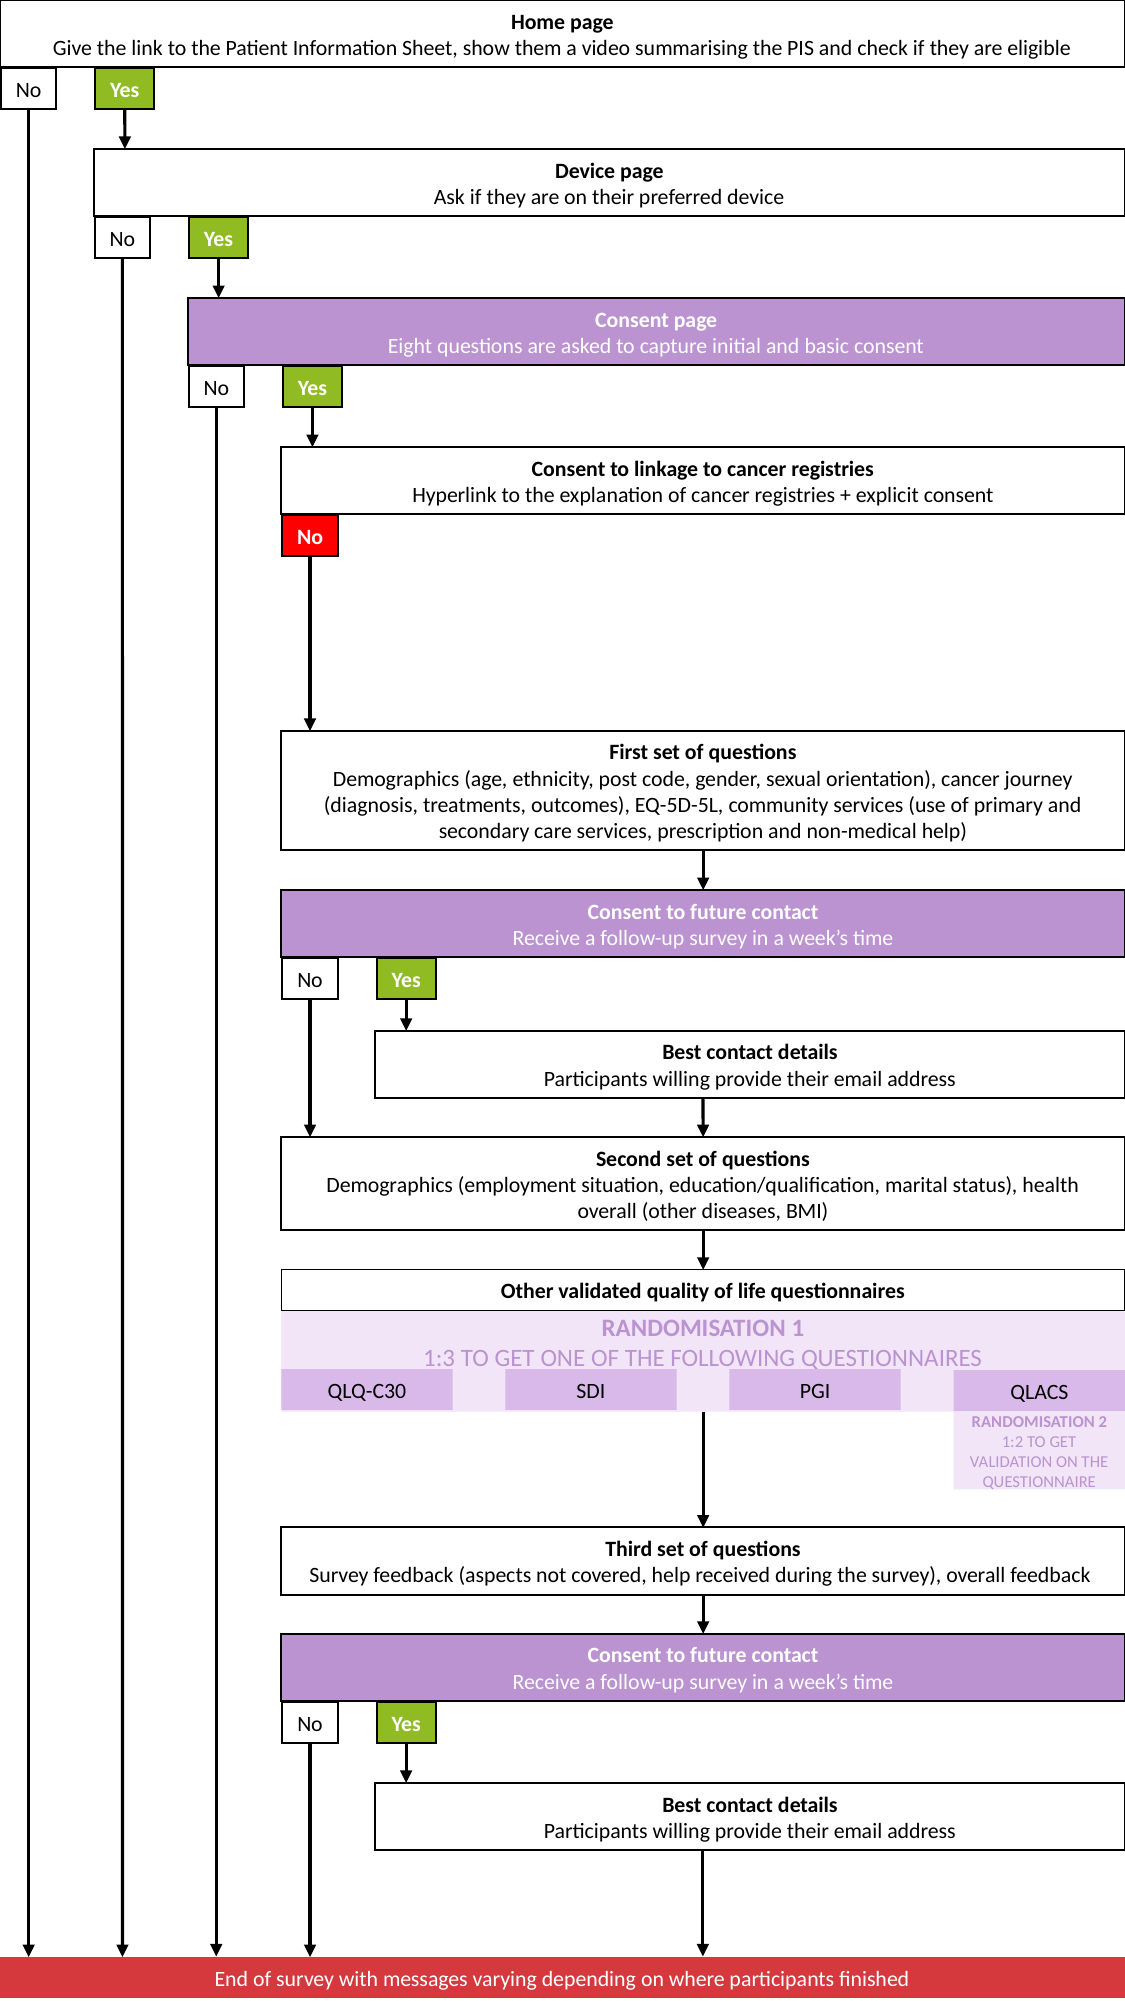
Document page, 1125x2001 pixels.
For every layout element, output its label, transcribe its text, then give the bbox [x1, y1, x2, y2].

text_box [281, 889, 1125, 1099]
text_box No [281, 514, 339, 557]
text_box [281, 1633, 1125, 1745]
text_box Second set of questions Demographics (employment situation, education/qualification, marital status), health overall (other diseases, BMI) [280, 1136, 1125, 1231]
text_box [0, 0, 1125, 112]
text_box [93, 149, 1125, 261]
text_box Consent to linkage to cancer registries Hyperlink to the explanation of cancer registries + explicit consent [280, 446, 1125, 515]
text_box First set of questions Demographics (age, ethnicity, post code, gender, sexual orientation), cancer journey (diagnosis, treatments, outcomes), EQ-5D-5L, community services (use of primary and secondary care services, prescription and non-medical help) [280, 730, 1125, 851]
text_box End of survey with messages varying depending on where participants finished [0, 1956, 1125, 1999]
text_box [187, 298, 1125, 409]
text_box Third set of questions Survey feedback (aspects not covered, help received during the survey), overall feedback [280, 1526, 1125, 1596]
text_box Best contact details Participants willing provide their email address [374, 1782, 1125, 1851]
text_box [281, 1269, 1125, 1490]
